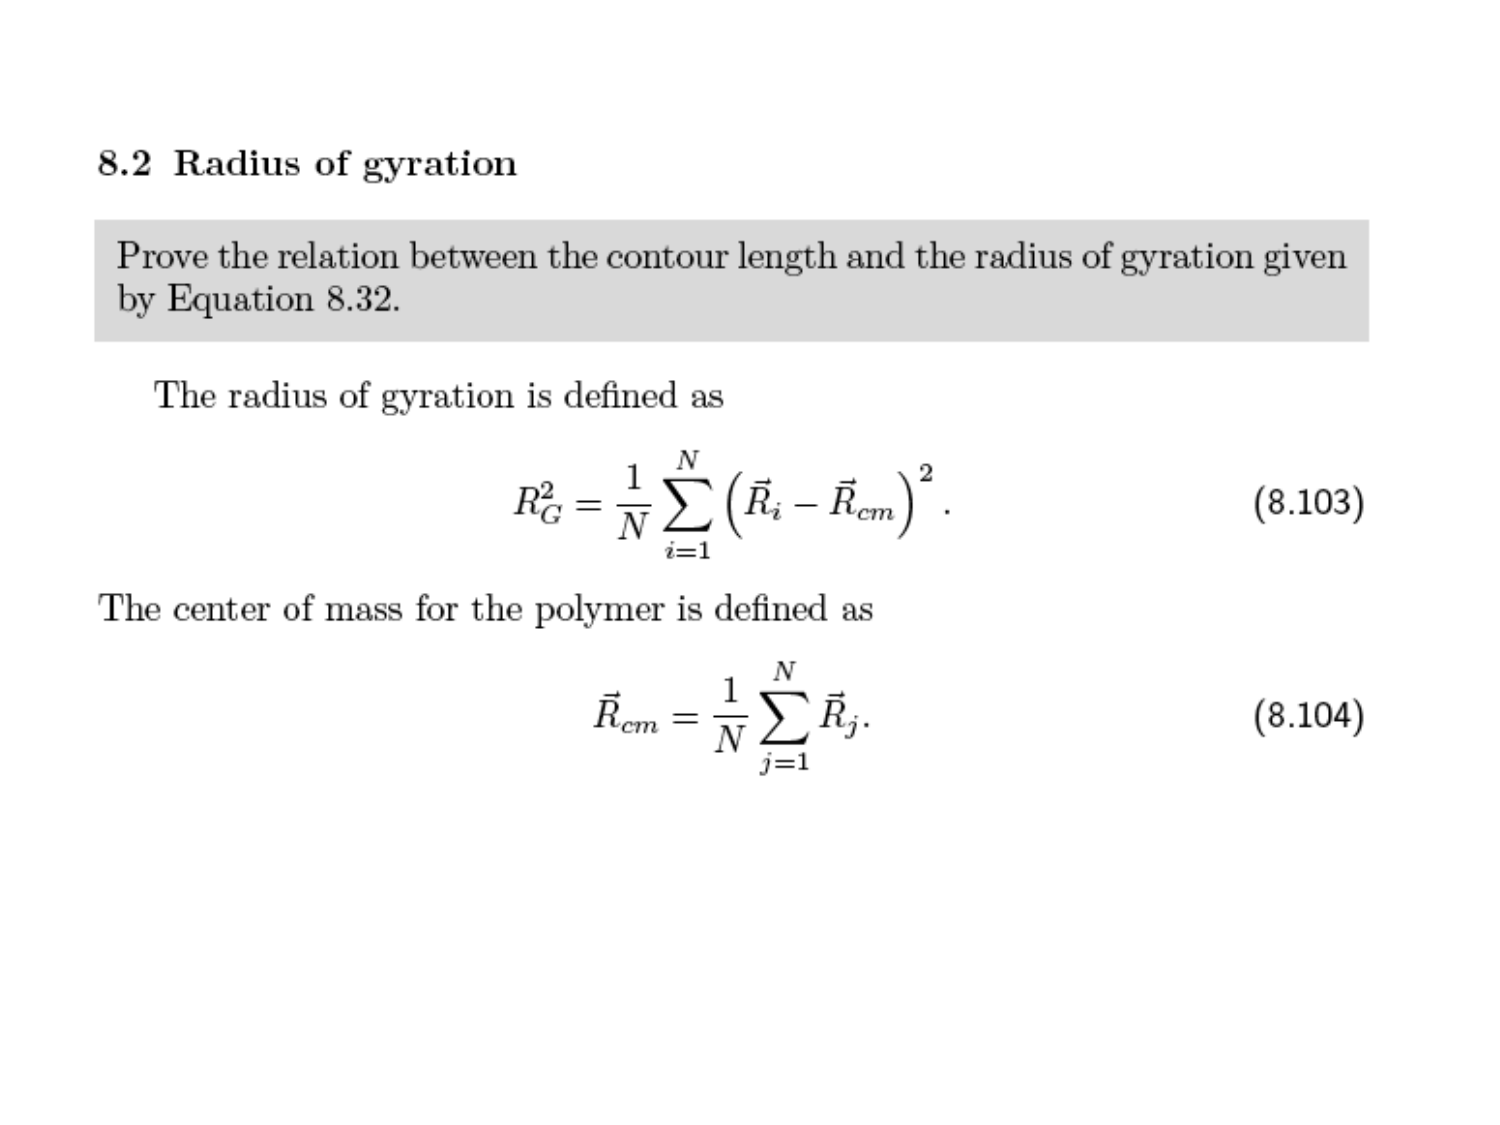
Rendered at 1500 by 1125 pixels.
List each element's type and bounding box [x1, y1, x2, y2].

picture [62, 137, 1445, 869]
